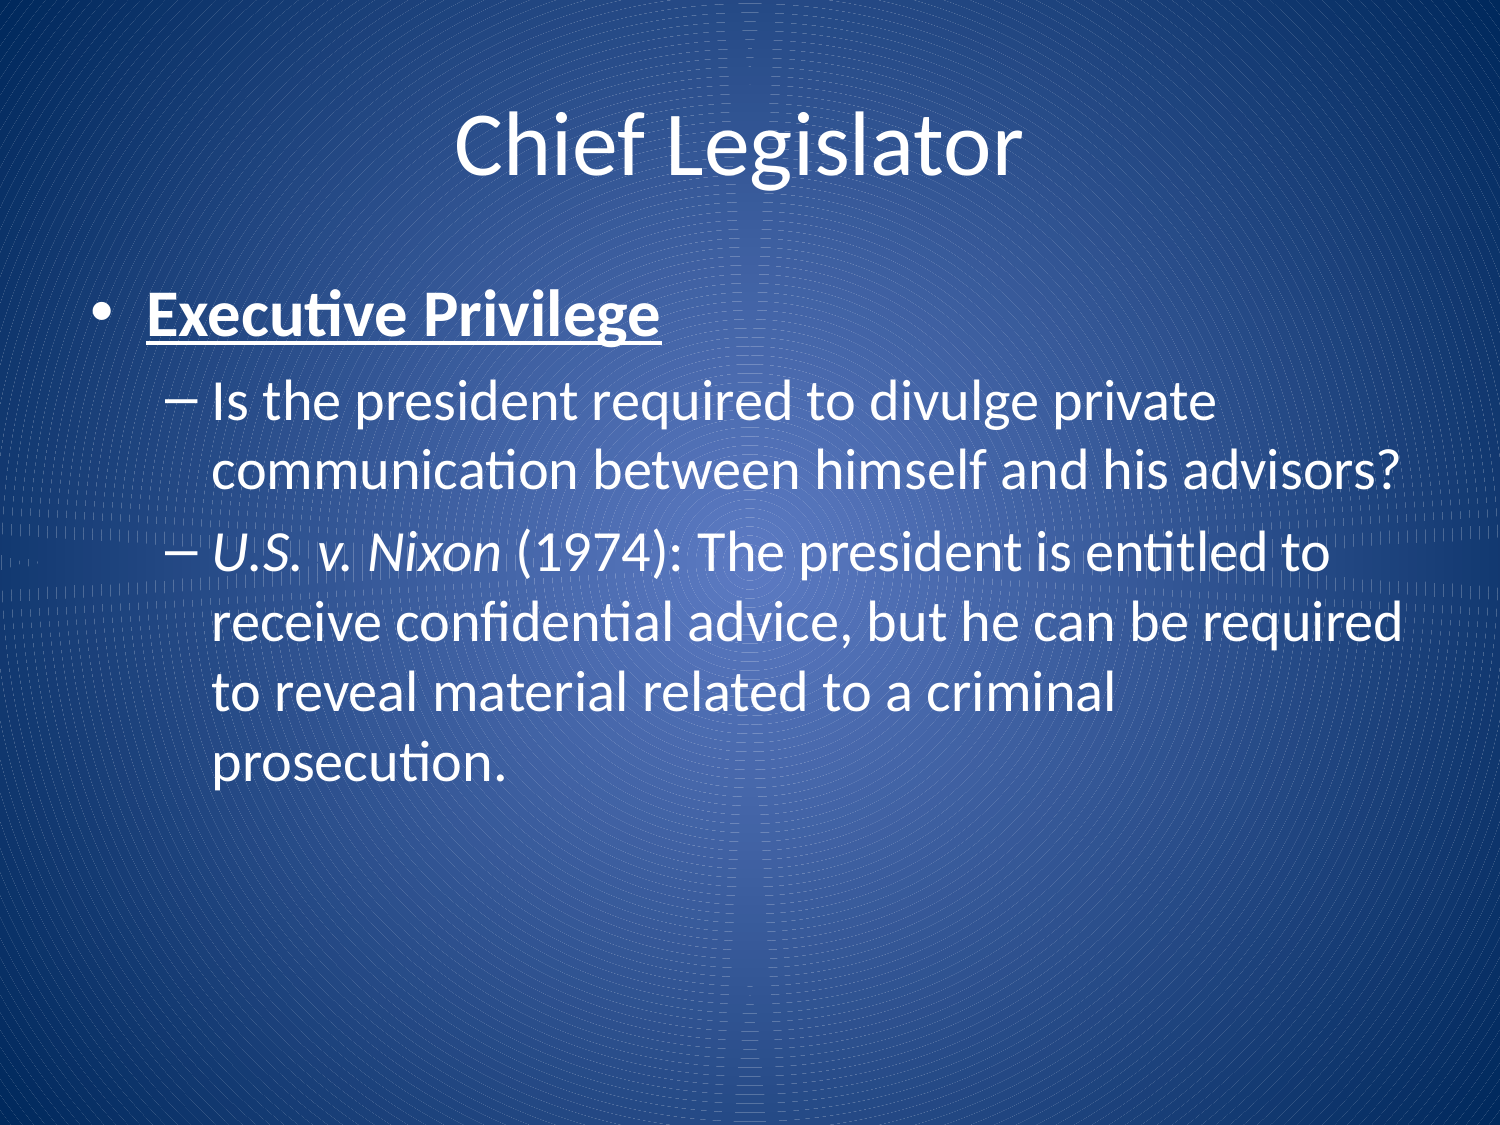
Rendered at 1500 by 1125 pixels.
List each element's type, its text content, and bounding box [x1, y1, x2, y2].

title Chief Legislator [75, 45, 1425, 233]
list Executive Privilege Is the president required to divulge private communication between himself and his advisors? U.S. v. Nixon (1974): The president is entitled to receive confidential advice, but he can be required to reveal material related to a criminal prosecution. [75, 262, 1425, 1005]
